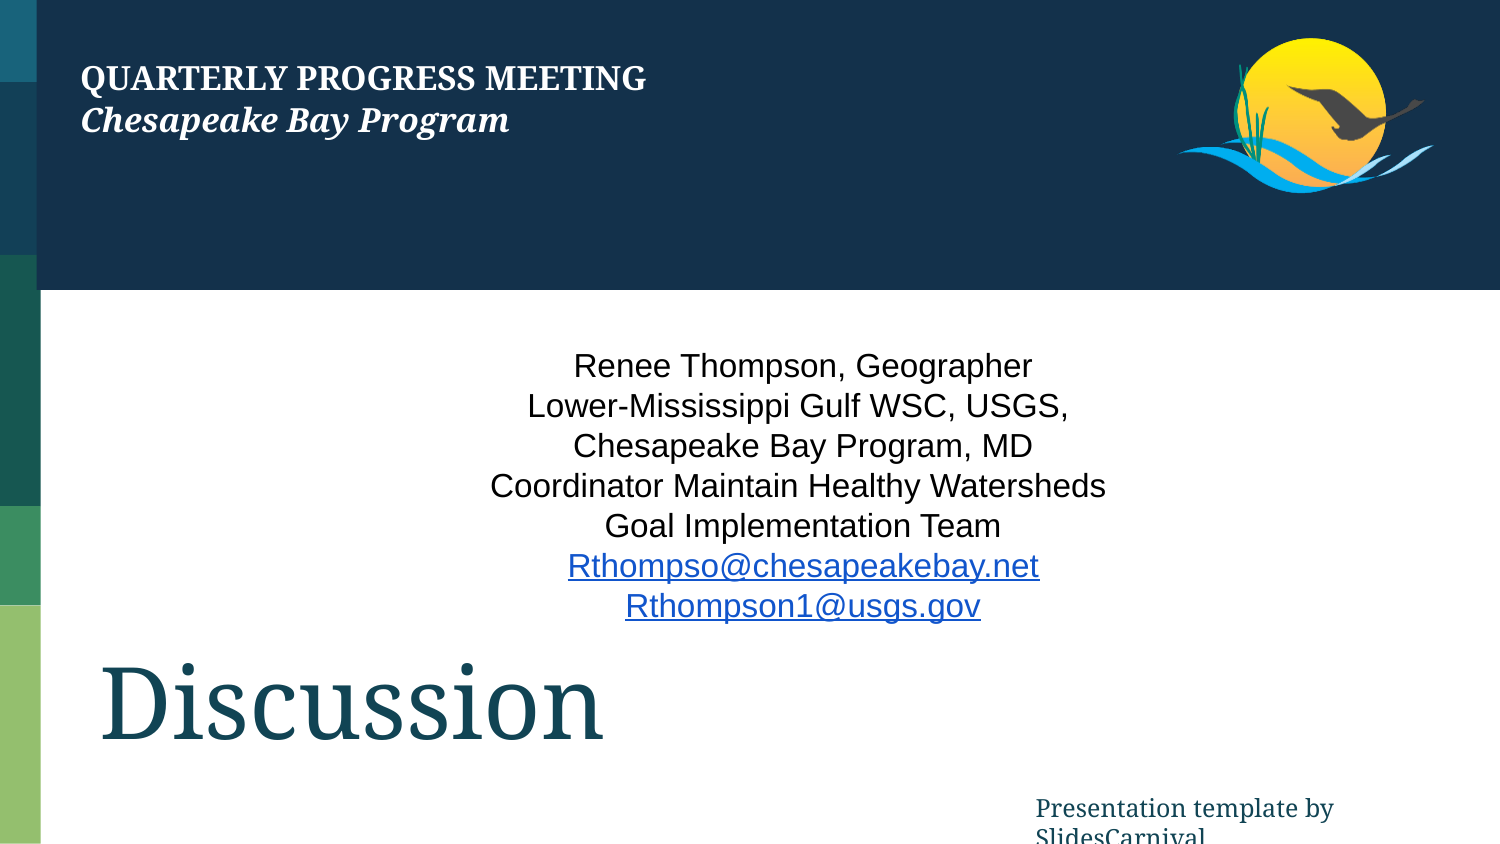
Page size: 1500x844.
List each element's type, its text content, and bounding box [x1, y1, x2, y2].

list Discussion [84, 610, 1322, 775]
text_box QUARTERLY PROGRESS MEETING Chesapeake Bay Program [65, 47, 1072, 228]
text_box Renee Thompson, Geographer Lower-Mississippi Gulf WSC, USGS, Chesapeake Bay Program, MD Coordinator Maintain Healthy Watersheds Goal Implementation Team Rthompso@chesapeakebay.net Rthompson1@usgs.gov [323, 336, 1284, 667]
text_box Presentation template by SlidesCarnival. [1020, 785, 1500, 844]
text_box [36, 0, 1500, 290]
picture [1174, 35, 1436, 200]
